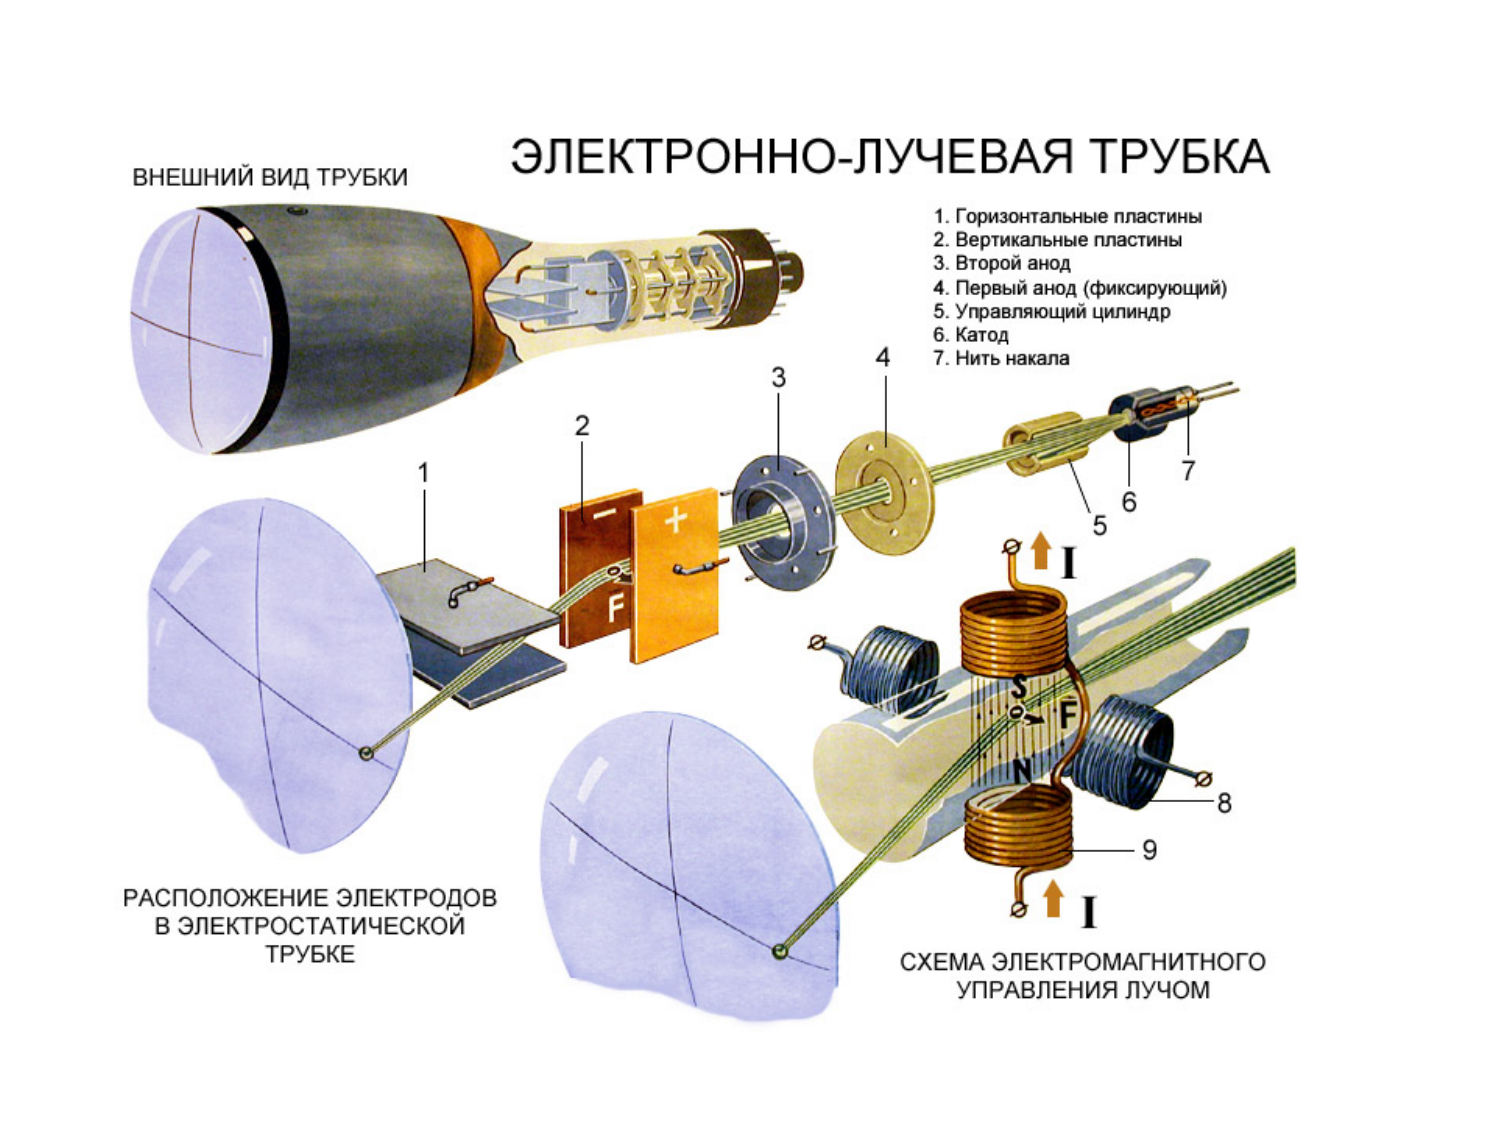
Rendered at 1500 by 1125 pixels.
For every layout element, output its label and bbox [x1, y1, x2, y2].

picture [77, 100, 1325, 1036]
